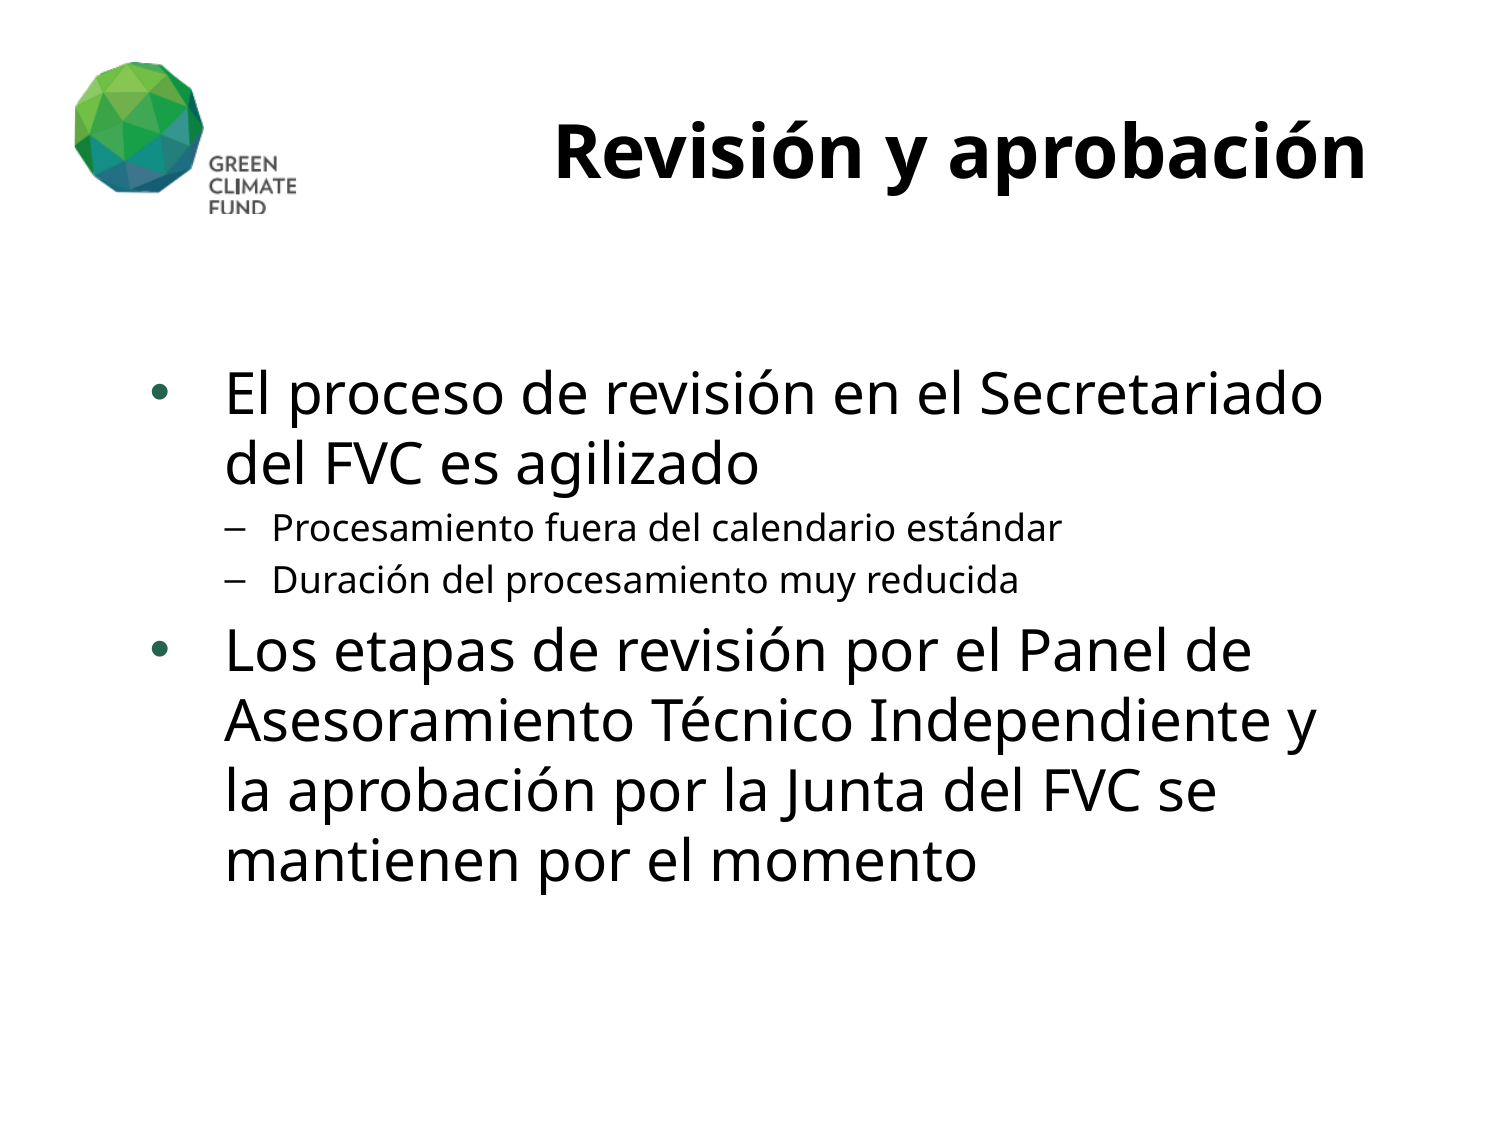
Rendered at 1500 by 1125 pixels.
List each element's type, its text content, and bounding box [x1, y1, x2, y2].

title Revisión y aprobación [294, 96, 1385, 190]
list El proceso de revisión en el Secretariado del FVC es agilizado Procesamiento fuera del calendario estándar Duración del procesamiento muy reducida Los etapas de revisión por el Panel de Asesoramiento Técnico Independiente y la aprobación por la Junta del FVC se mantienen por el momento [134, 348, 1370, 997]
